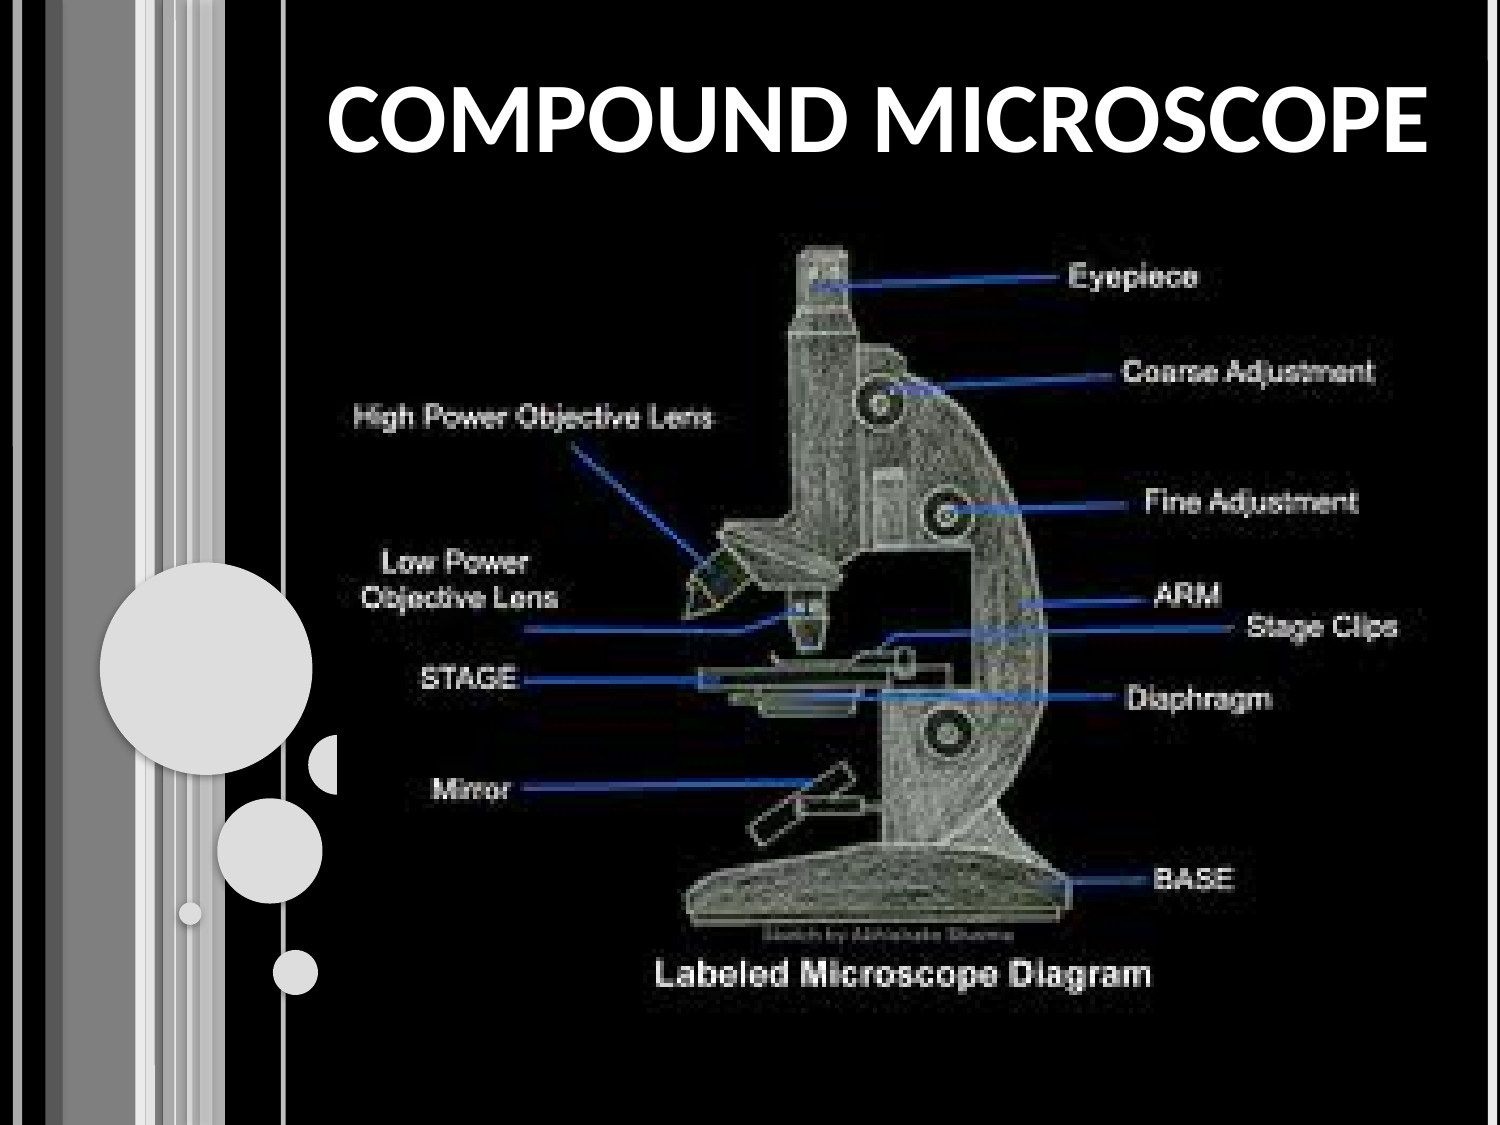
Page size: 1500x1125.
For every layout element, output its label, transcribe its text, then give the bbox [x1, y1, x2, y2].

title Compound Microscope [312, 45, 1463, 233]
picture [336, 199, 1457, 1013]
